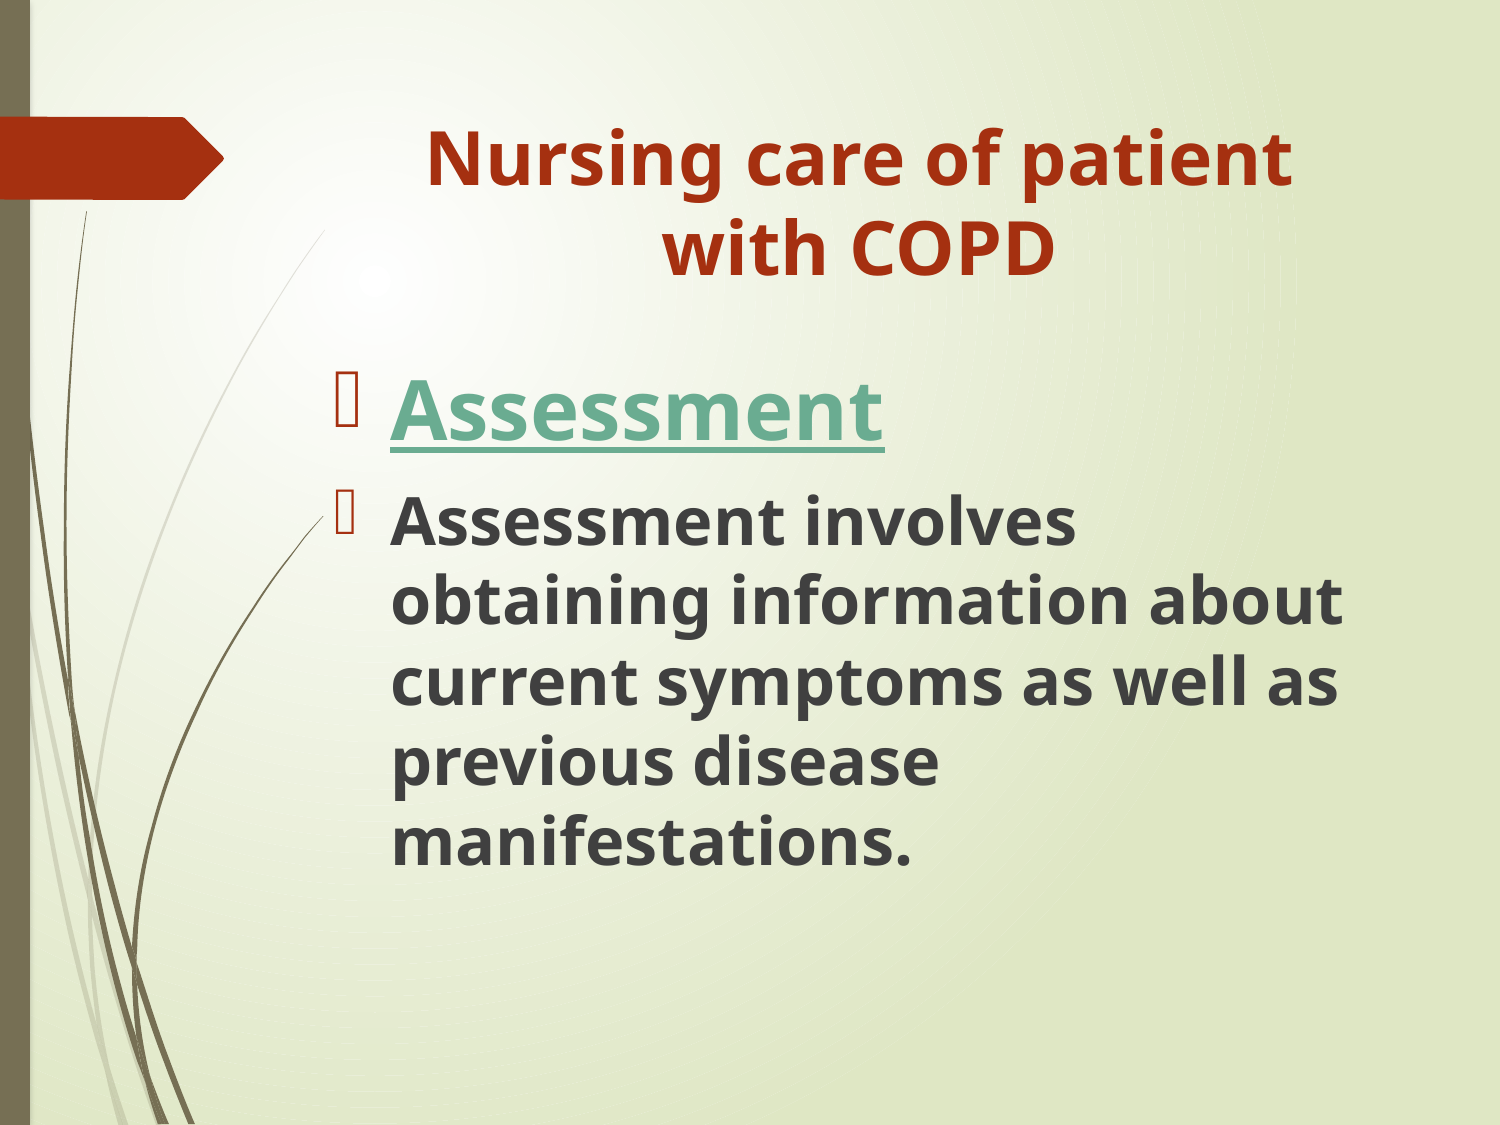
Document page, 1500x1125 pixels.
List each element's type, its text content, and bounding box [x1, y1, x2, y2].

list Assessment Assessment involves obtaining information about current symptoms as well as previous disease manifestations. [318, 350, 1400, 970]
title Nursing care of patient with COPD [319, 102, 1400, 313]
